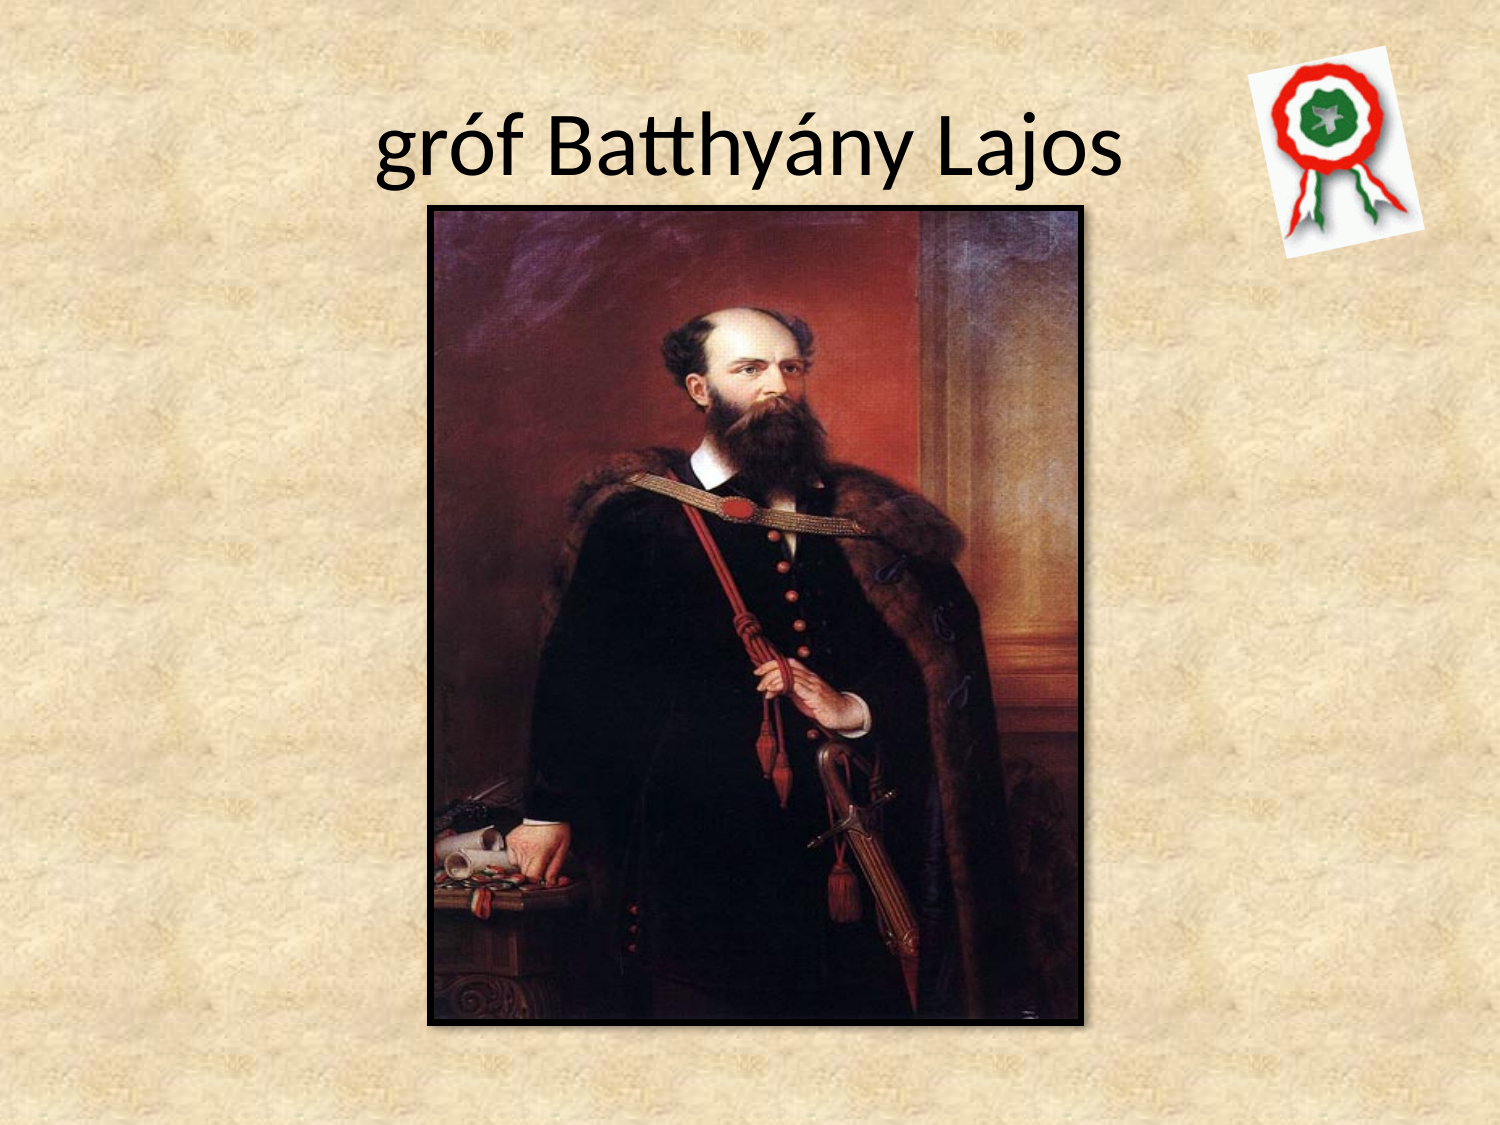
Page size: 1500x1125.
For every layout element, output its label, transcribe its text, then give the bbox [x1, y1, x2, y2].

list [433, 210, 1079, 1020]
picture [0, 0, 1500, 1125]
title gróf Batthyány Lajos [75, 45, 1425, 233]
